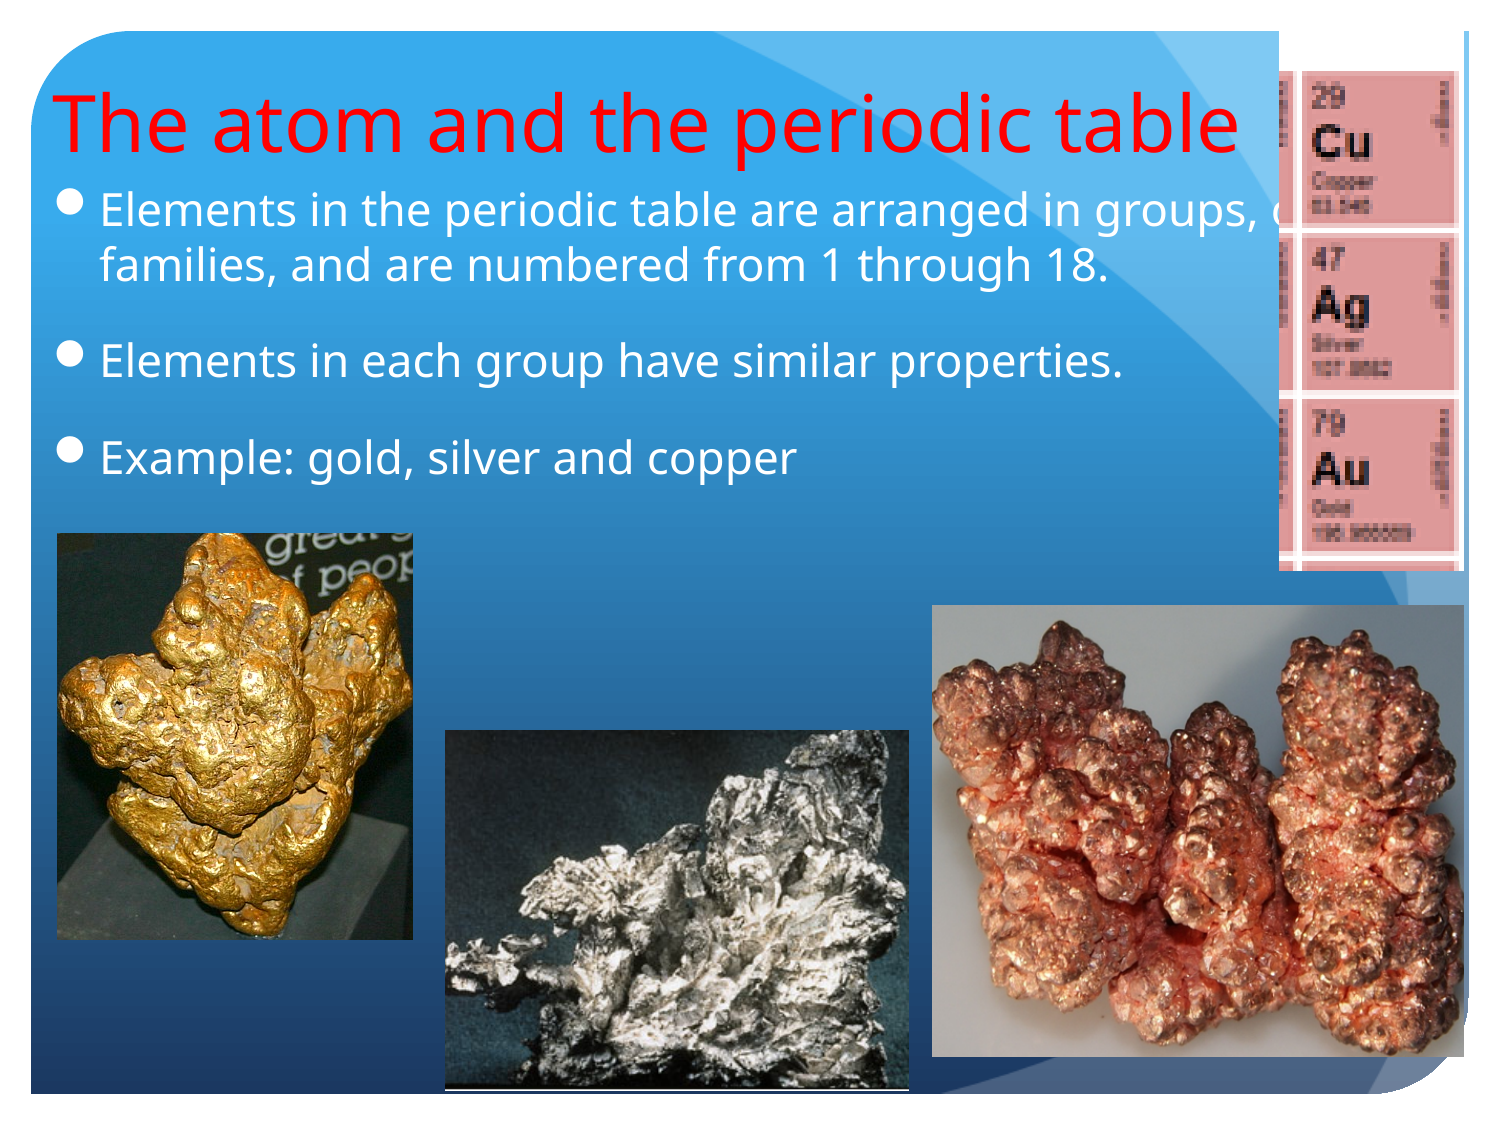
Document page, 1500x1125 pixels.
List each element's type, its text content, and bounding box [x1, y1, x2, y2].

list Elements in the periodic table are arranged in groups, or families, and are numbered from 1 through 18. Elements in each group have similar properties. Example: gold, silver and copper [37, 172, 1278, 509]
picture [24, 29, 1473, 1094]
title The atom and the periodic table [37, 68, 1278, 172]
